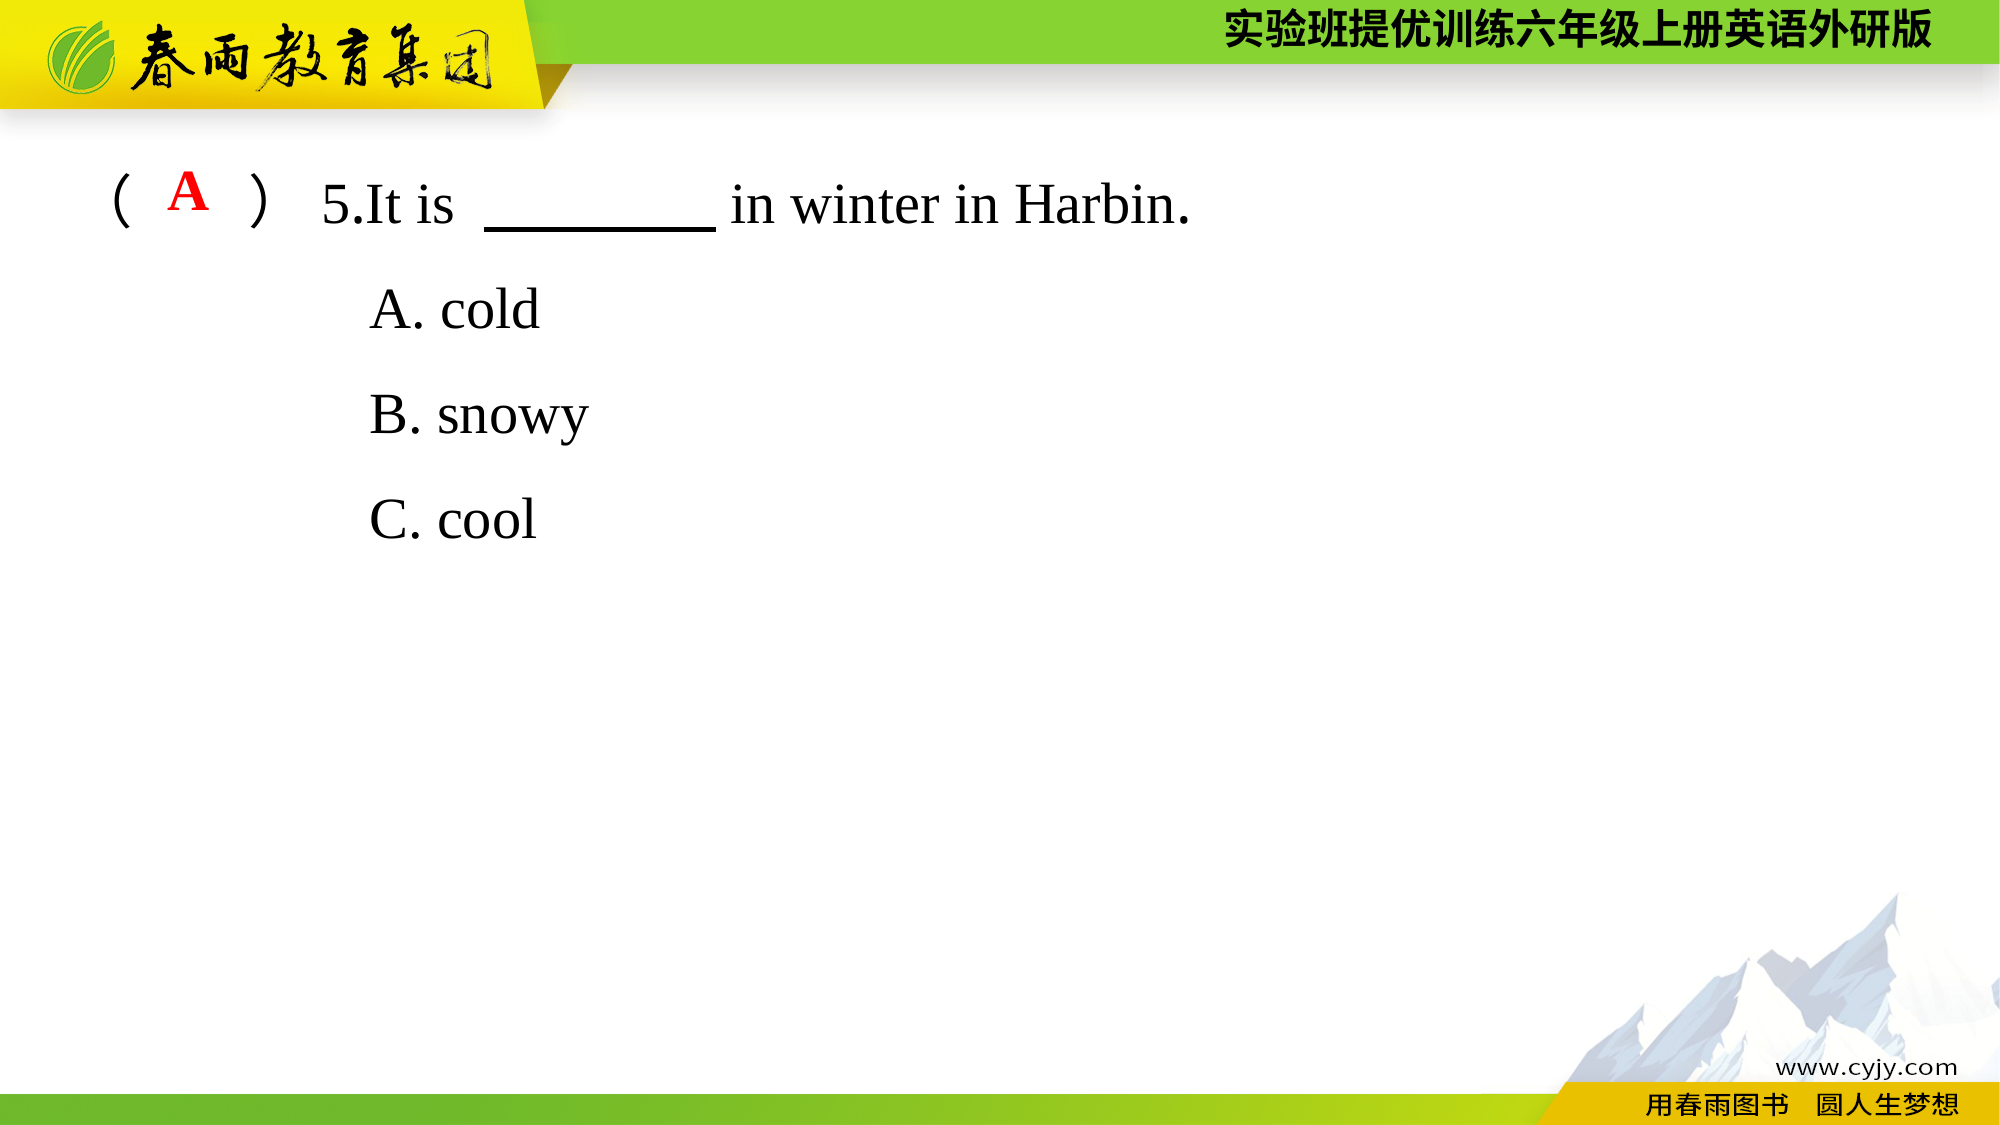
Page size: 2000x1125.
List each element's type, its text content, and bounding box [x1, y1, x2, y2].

text_box A [153, 144, 225, 230]
picture [0, 0, 2000, 1125]
list （ ）5.It is in winter in Harbin. A. cold B. snowy C. cool [59, 122, 1944, 549]
